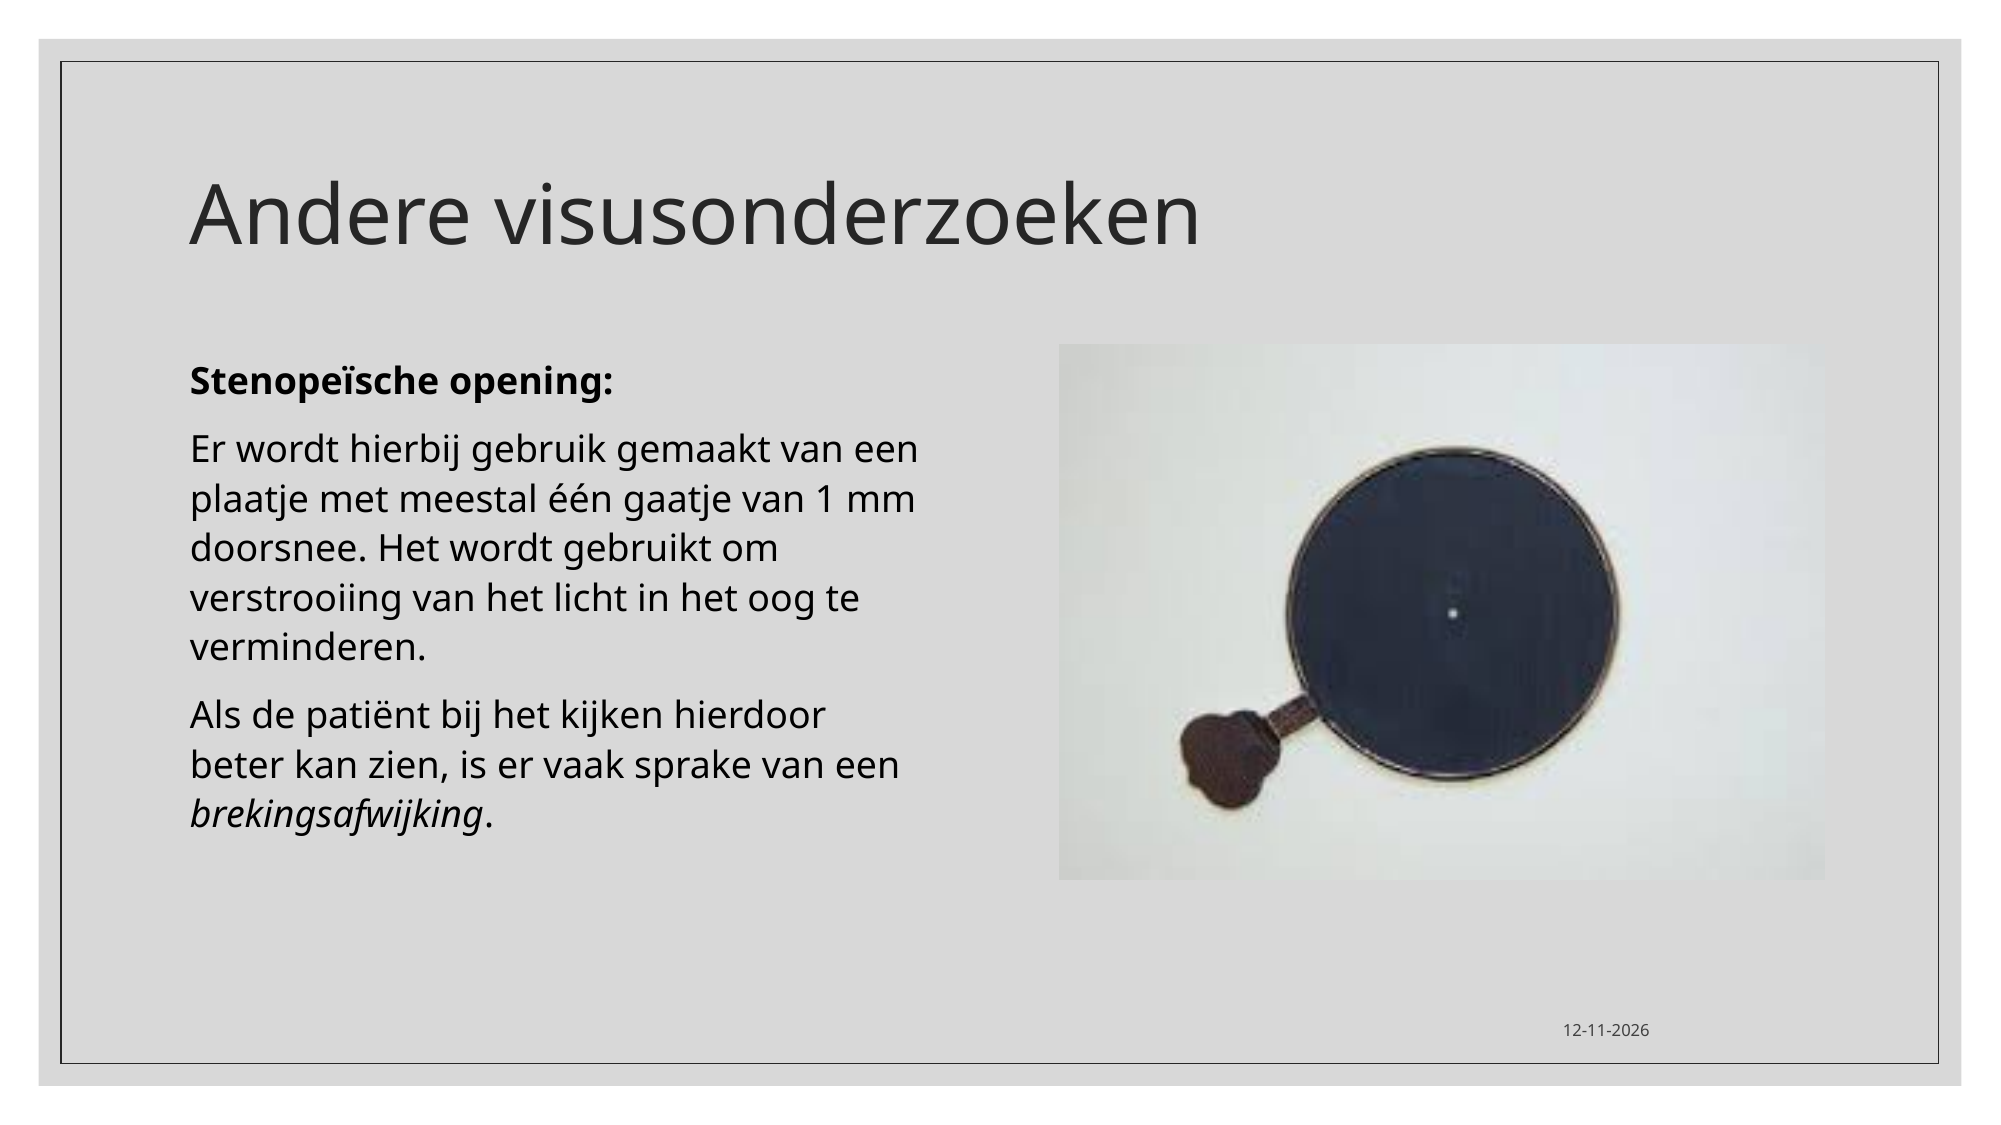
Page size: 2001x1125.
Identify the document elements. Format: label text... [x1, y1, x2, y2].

picture [1059, 344, 1825, 880]
list Stenopeïsche opening: Er wordt hierbij gebruik gemaakt van een plaatje met meestal één gaatje van 1 mm doorsnee. Het wordt gebruikt om verstrooiing van het licht in het oog te verminderen. Als de patiënt bij het kijken hierdoor beter kan zien, is er vaak sprake van een brekingsafwijking. [174, 345, 940, 960]
title Andere visusonderzoeken [174, 105, 1825, 331]
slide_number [1190, 990, 1665, 1050]
